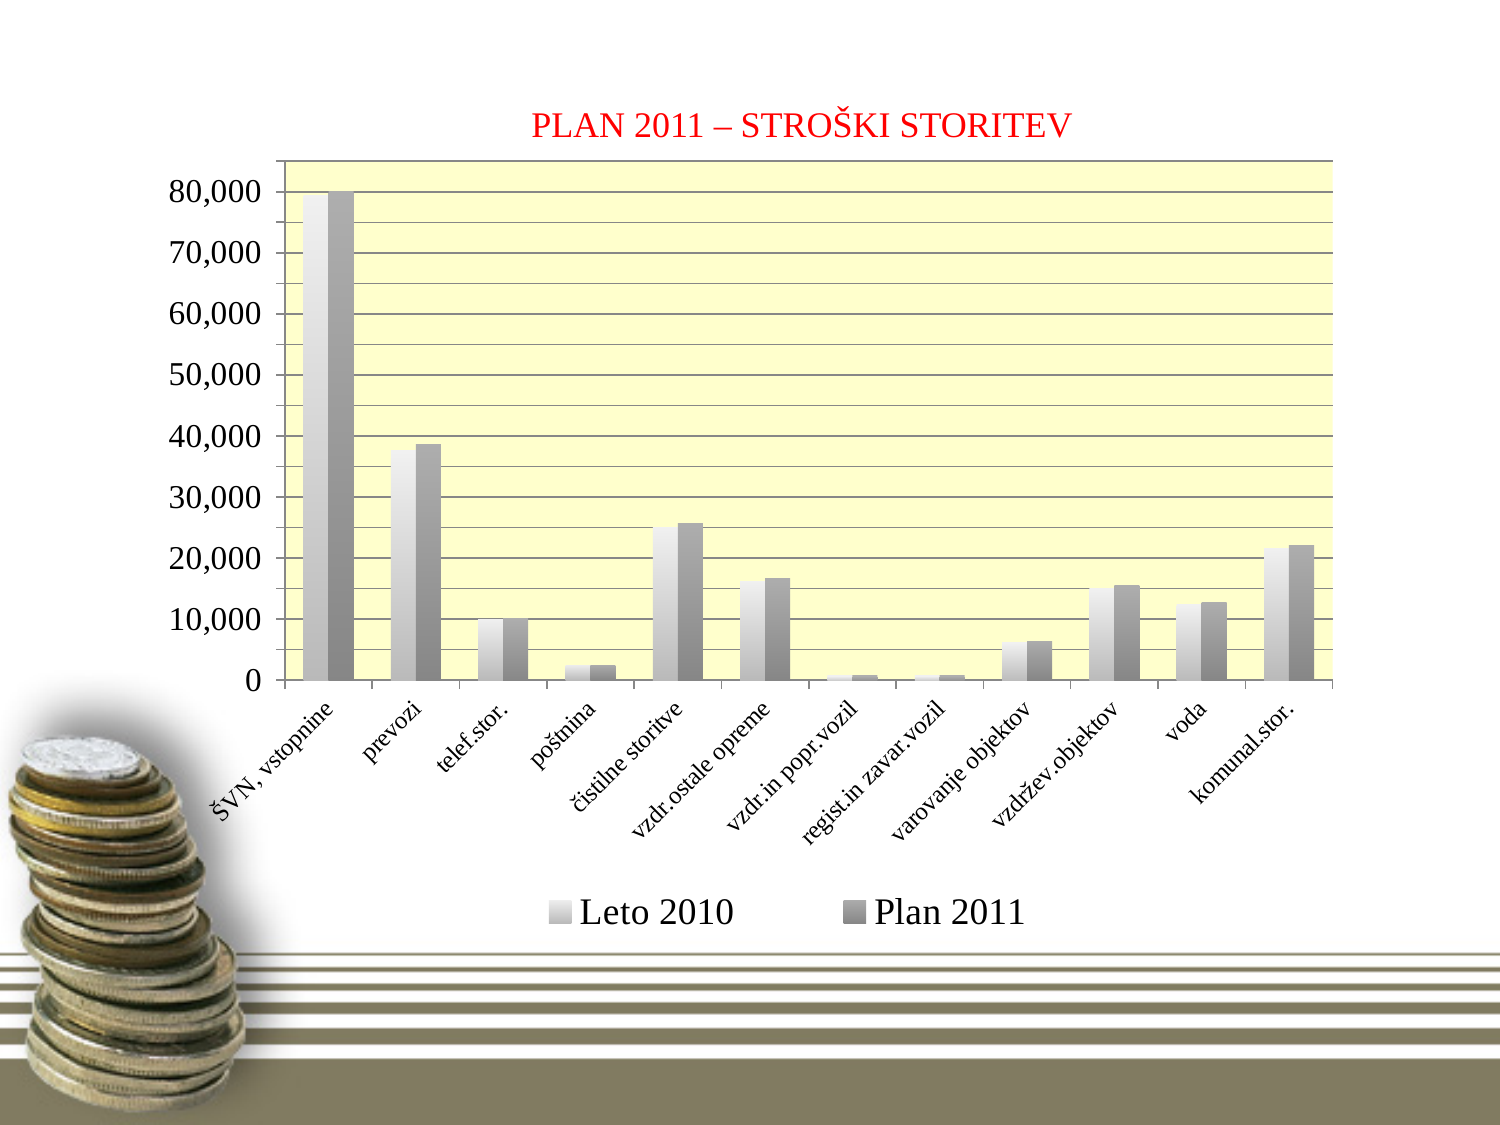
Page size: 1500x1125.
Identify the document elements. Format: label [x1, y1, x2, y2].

chart [76, 77, 1413, 993]
picture [0, 0, 1500, 1125]
